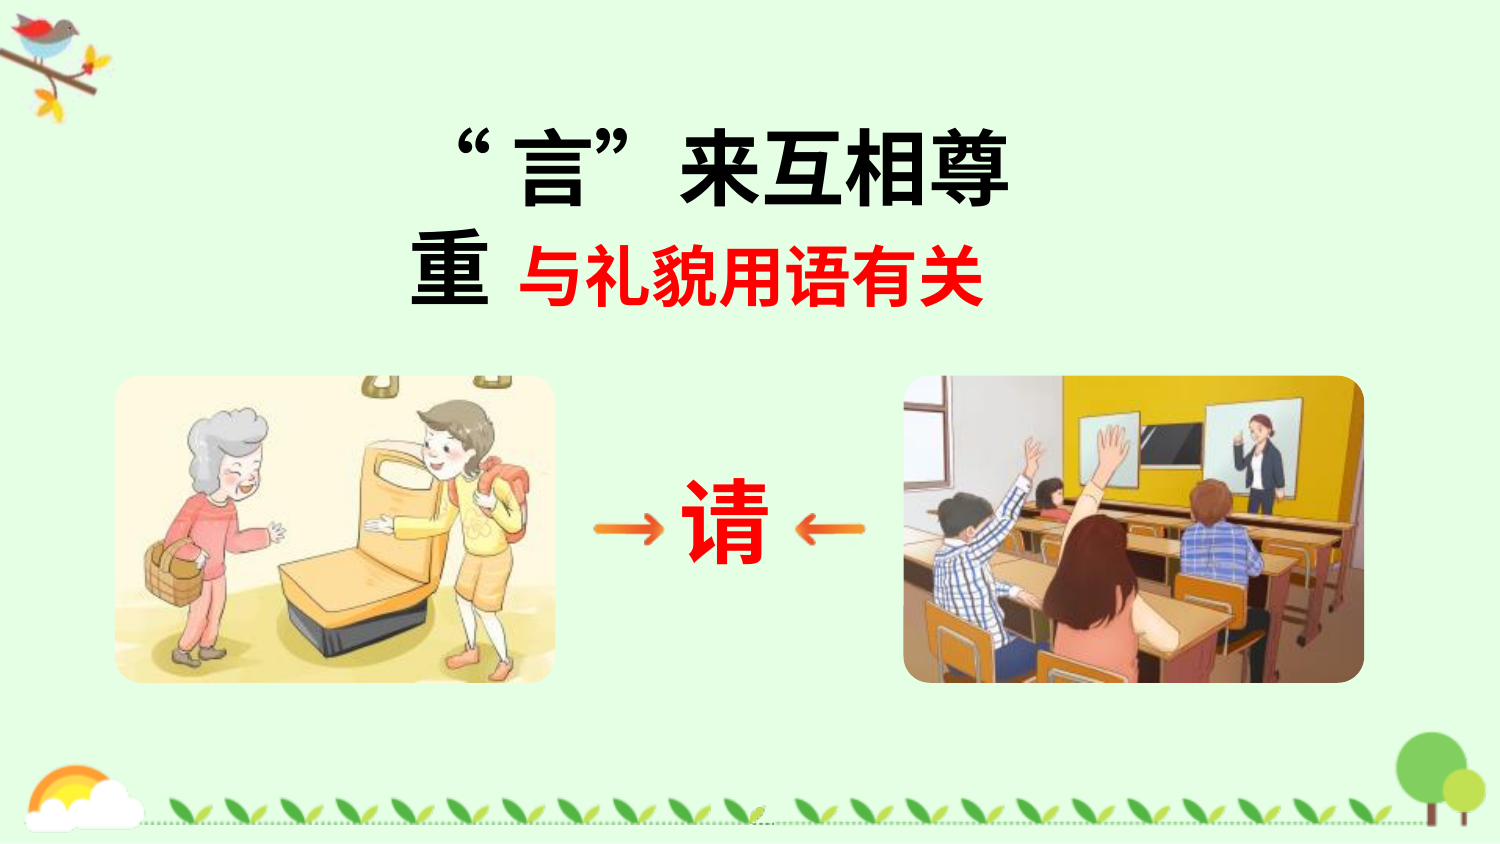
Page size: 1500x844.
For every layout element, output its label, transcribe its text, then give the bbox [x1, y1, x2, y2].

picture [3, 728, 1500, 844]
picture [114, 375, 556, 683]
picture [0, 0, 159, 150]
text_box 请 [664, 457, 795, 582]
picture [789, 512, 868, 547]
text_box 与礼貌用语有关 [503, 227, 1074, 322]
picture [591, 512, 670, 547]
text_box “言”来互相尊重 [393, 108, 1107, 324]
picture [903, 375, 1365, 683]
